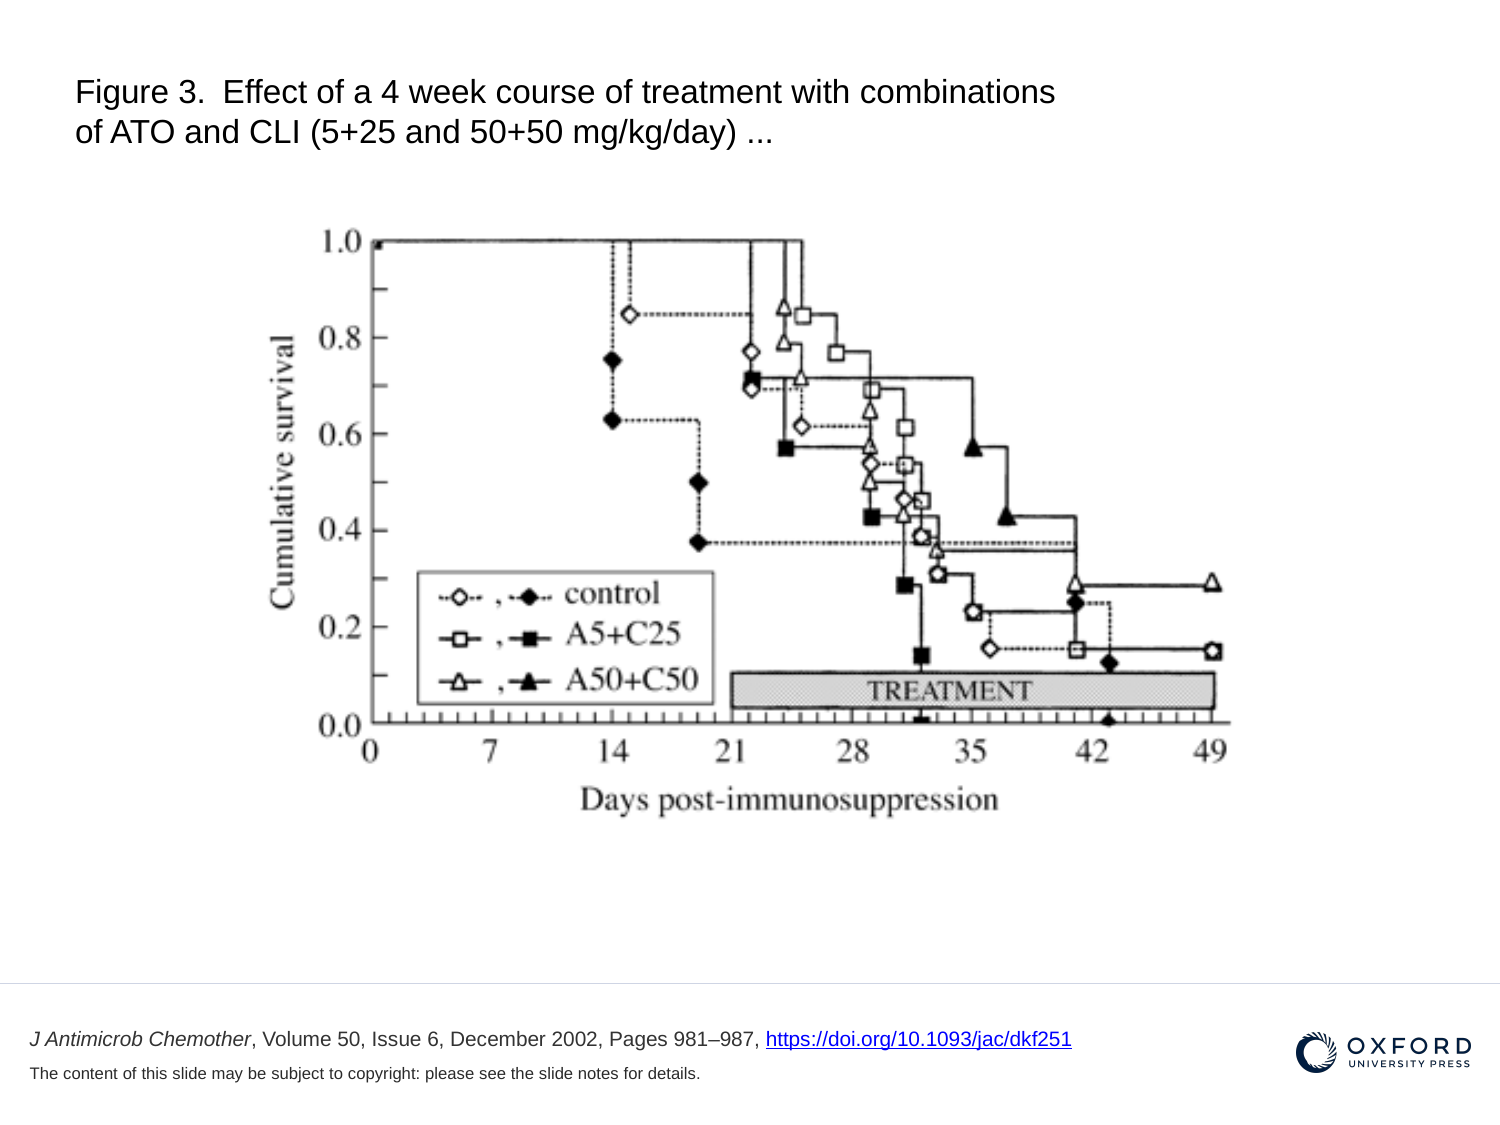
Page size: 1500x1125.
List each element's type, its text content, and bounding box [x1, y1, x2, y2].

picture [1296, 1032, 1471, 1073]
title Figure 3. Effect of a 4 week course of treatment with combinations of ATO and CLI (5+25 and 50+50 mg/kg/day) ... [75, 69, 1078, 171]
picture [262, 224, 1238, 824]
footer J Antimicrob Chemother, Volume 50, Issue 6, December 2002, Pages 981–987, https://doi.org/10.1093/jac/dkf251 The content of this slide may be subject to copyright: please see the slide notes for details. [0, 983, 1260, 1125]
